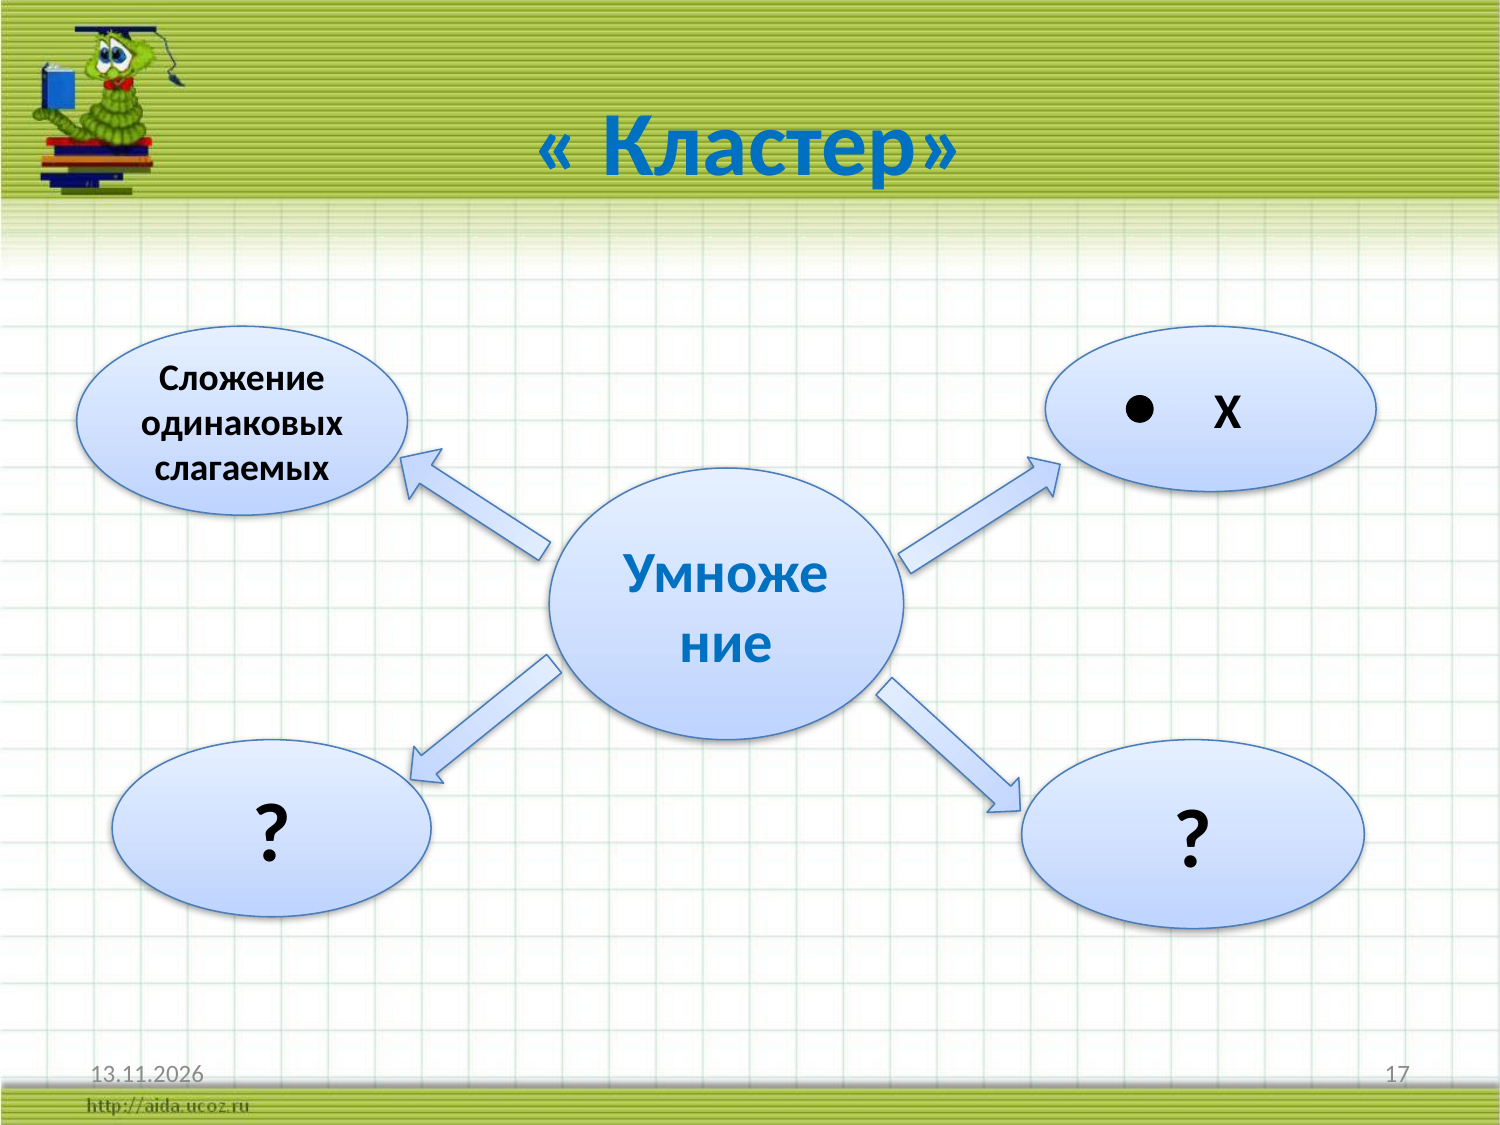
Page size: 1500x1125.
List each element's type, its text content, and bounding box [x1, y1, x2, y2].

text_box [409, 653, 563, 784]
text_box ? [1020, 738, 1366, 930]
text_box Умножение [548, 467, 905, 741]
text_box [1125, 395, 1154, 423]
title « Кластер» [74, 44, 1426, 233]
text_box Сложение одинаковых слагаемых [75, 325, 409, 516]
picture [0, 0, 1500, 1125]
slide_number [75, 1042, 425, 1103]
text_box [897, 456, 1061, 575]
text_box [875, 676, 1022, 814]
text_box [399, 448, 552, 562]
slide_number 17 [1074, 1042, 1425, 1103]
text_box ? [111, 738, 432, 918]
text_box Х [1044, 325, 1377, 493]
